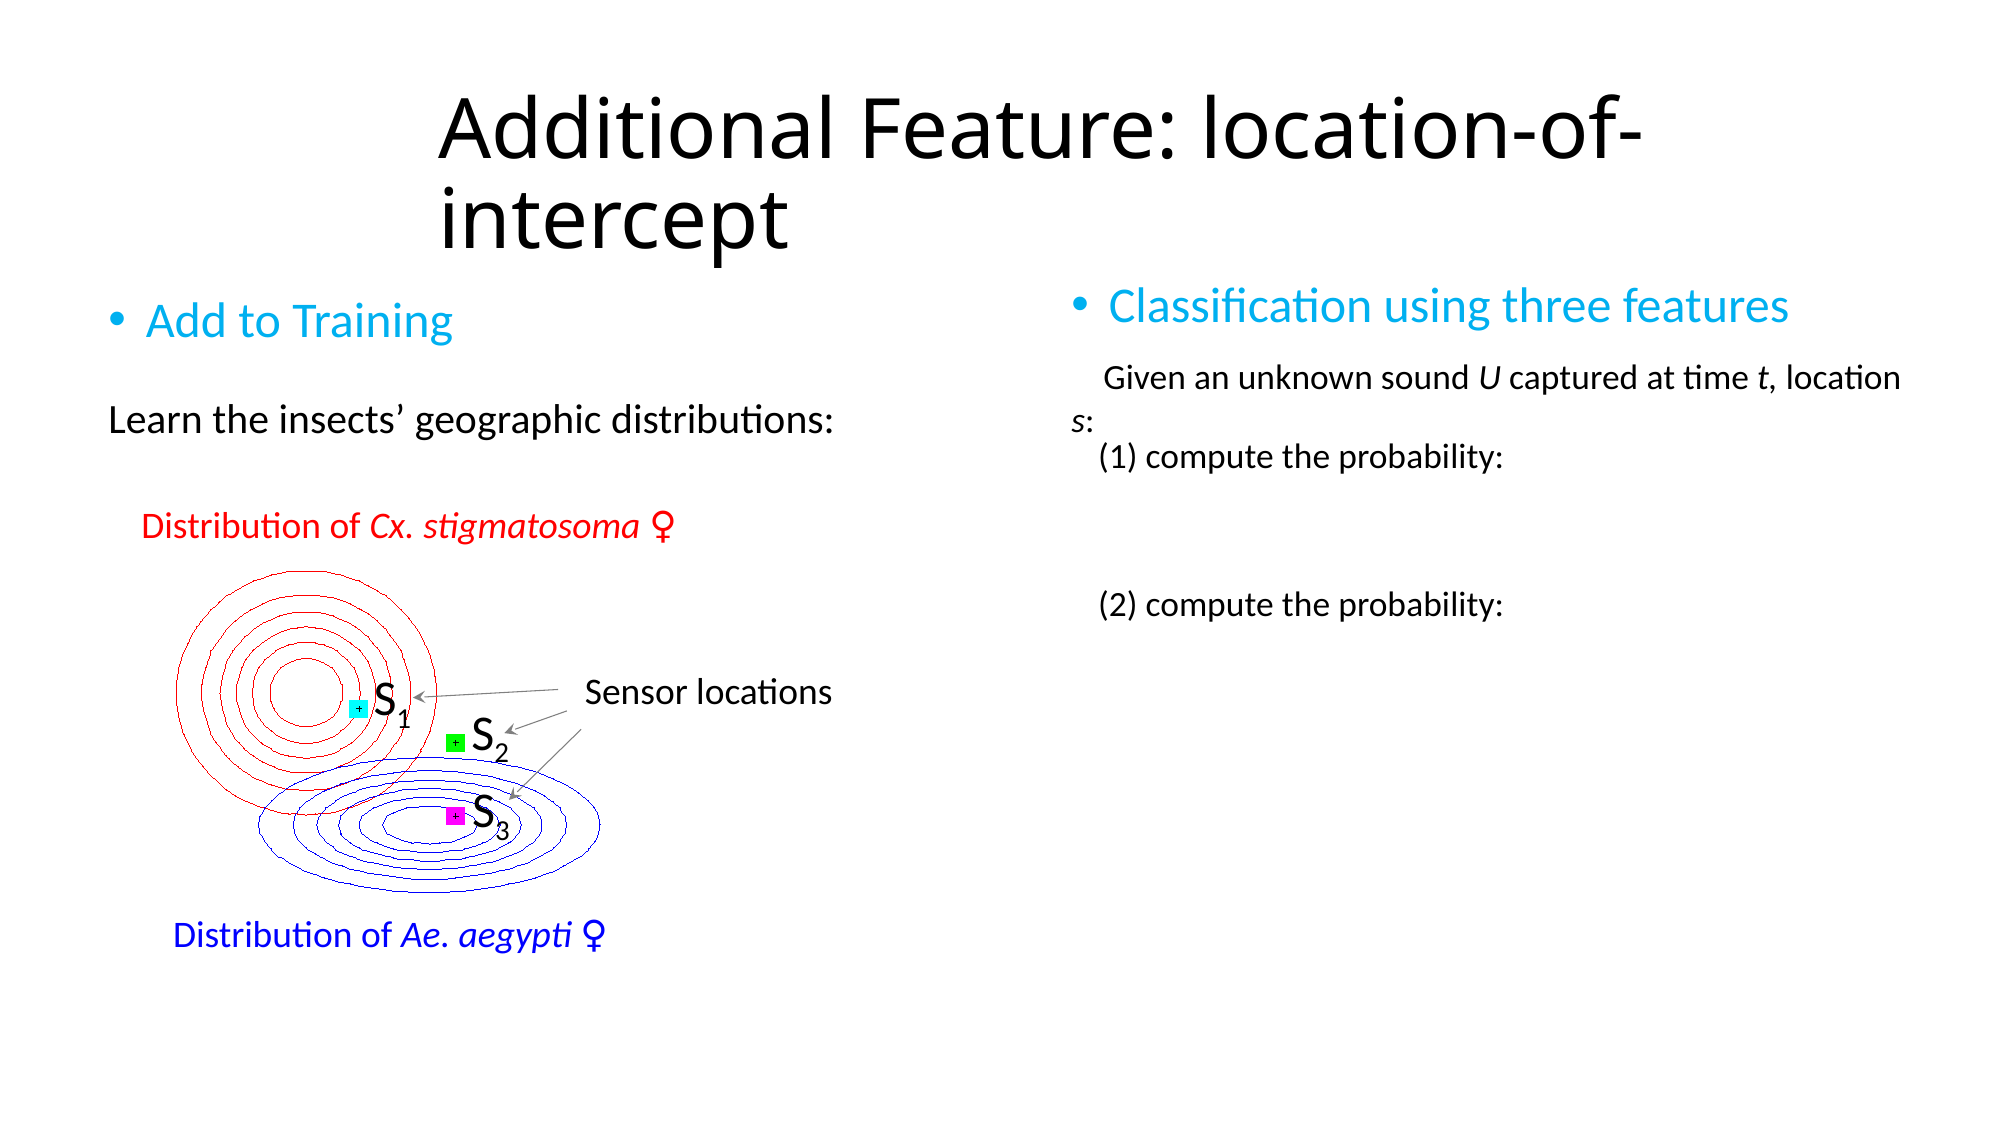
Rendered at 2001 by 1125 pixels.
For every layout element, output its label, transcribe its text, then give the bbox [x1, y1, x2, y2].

list Classification using three features Given an unknown sound U captured at time t, location s: [1056, 271, 1948, 1036]
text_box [126, 494, 850, 975]
list Add to Training Learn the insects’ geographic distributions: [93, 286, 944, 1001]
title Additional Feature: location-of-intercept [423, 67, 1841, 286]
